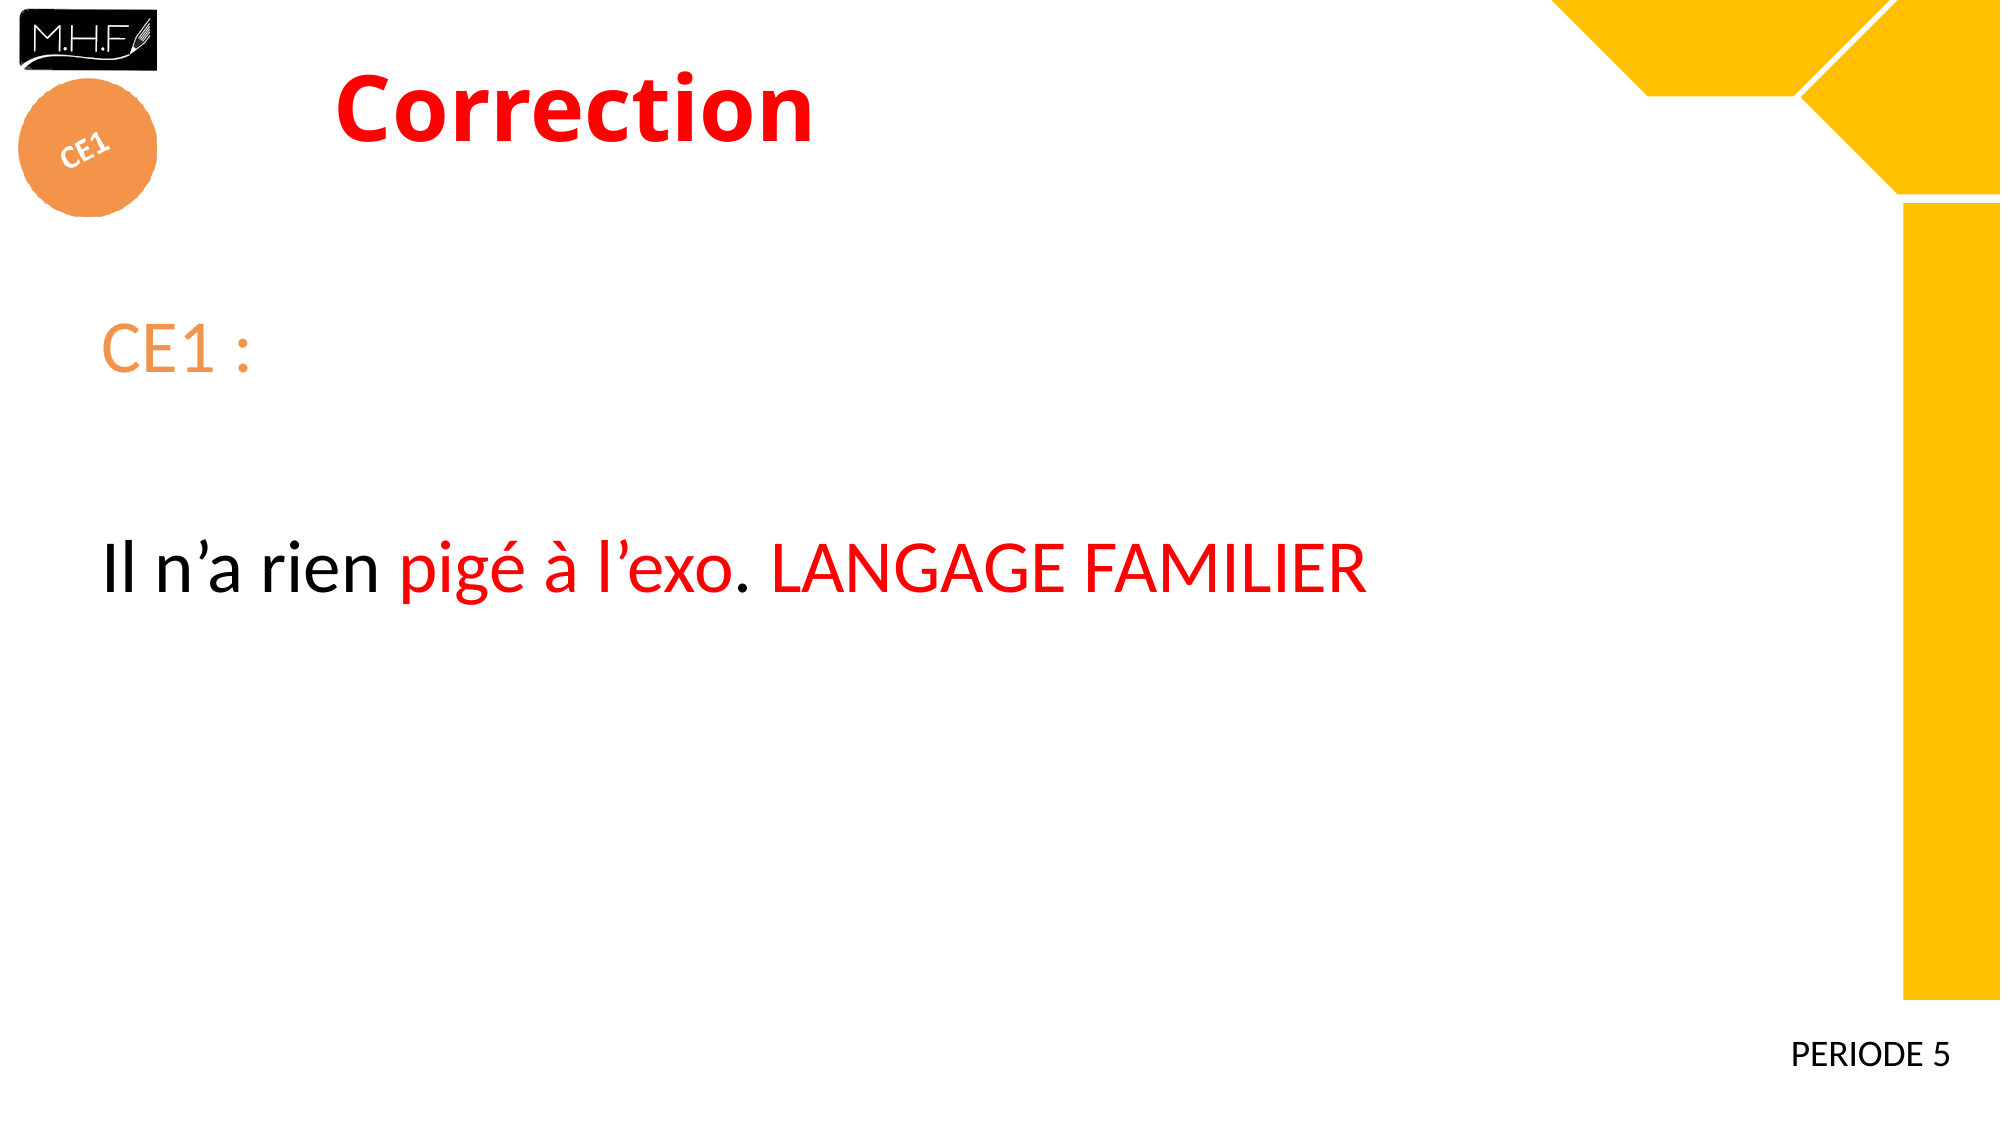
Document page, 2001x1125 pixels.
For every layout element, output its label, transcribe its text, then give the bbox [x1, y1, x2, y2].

picture [16, 7, 157, 74]
title Correction [318, 3, 1865, 221]
list CE1 : Il n’a rien pigé à l’exo. LANGAGE FAMILIER [86, 300, 1748, 1015]
picture [18, 78, 157, 218]
text_box [1902, 202, 2000, 1001]
text_box [1799, 0, 2000, 196]
text_box [1549, 0, 1892, 98]
text_box PERIODE 5 [1362, 1021, 1967, 1125]
